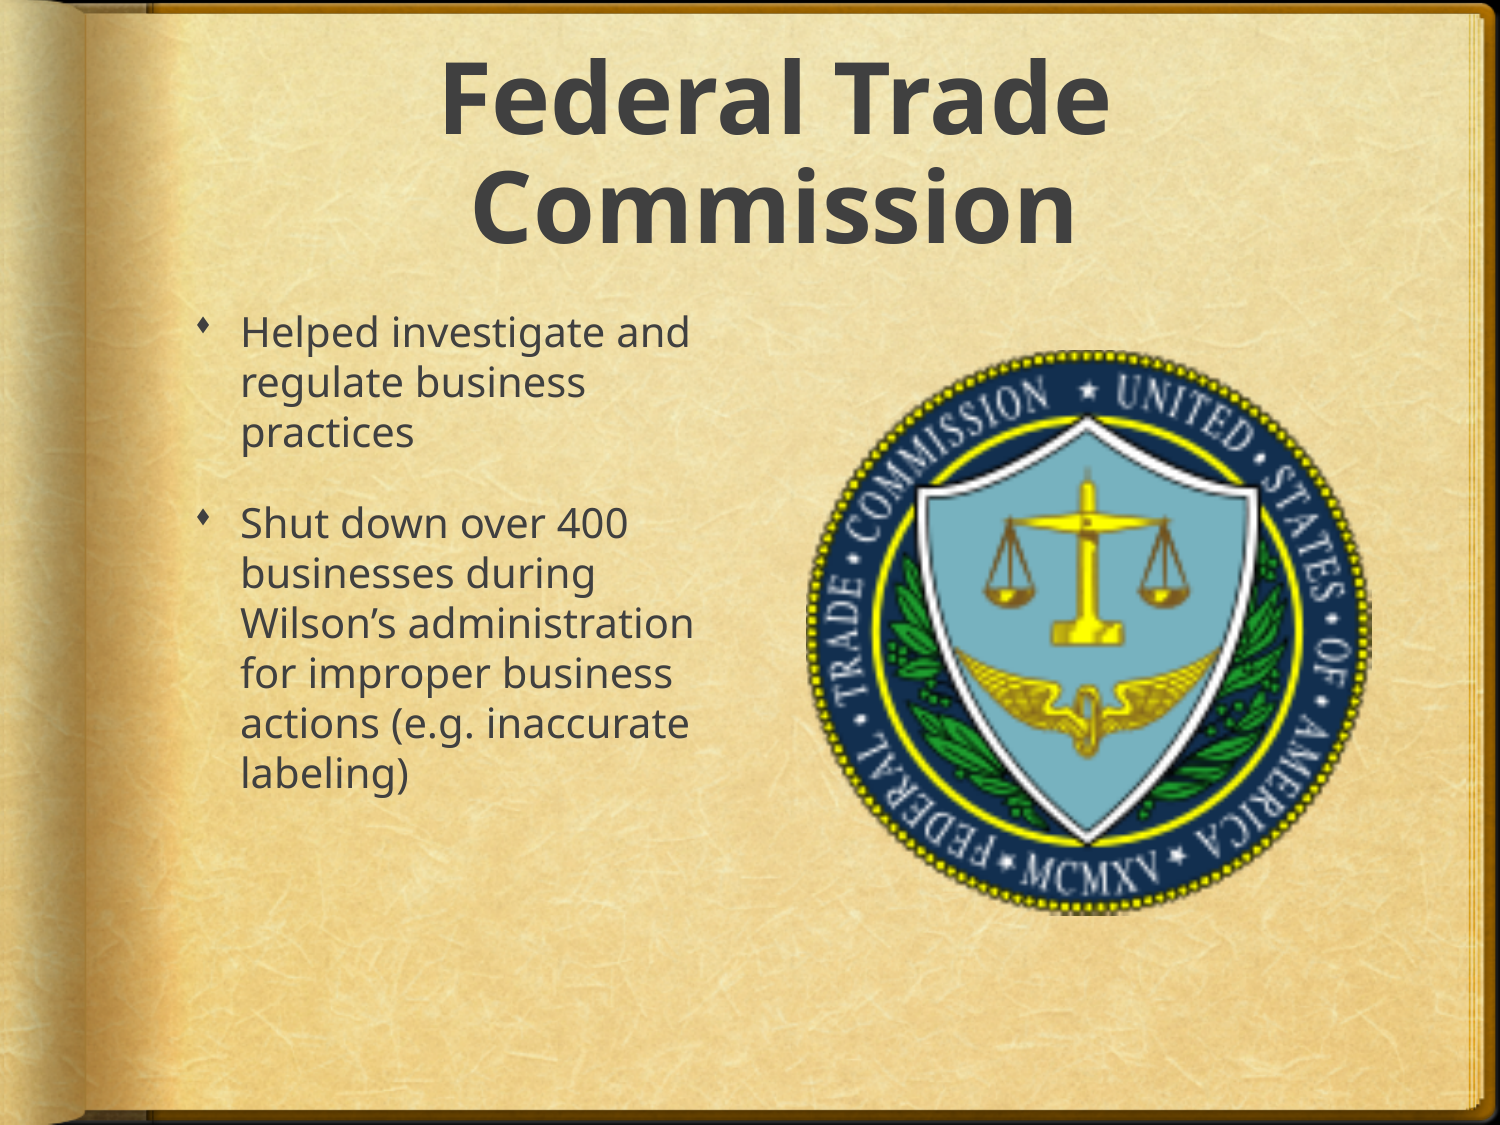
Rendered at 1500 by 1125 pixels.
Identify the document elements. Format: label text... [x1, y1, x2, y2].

list Helped investigate and regulate business practices Shut down over 400 businesses during Wilson’s administration for improper business actions (e.g. inaccurate labeling) [178, 297, 742, 1005]
picture [0, 0, 1500, 1125]
title Federal Trade Commission [178, 45, 1372, 265]
